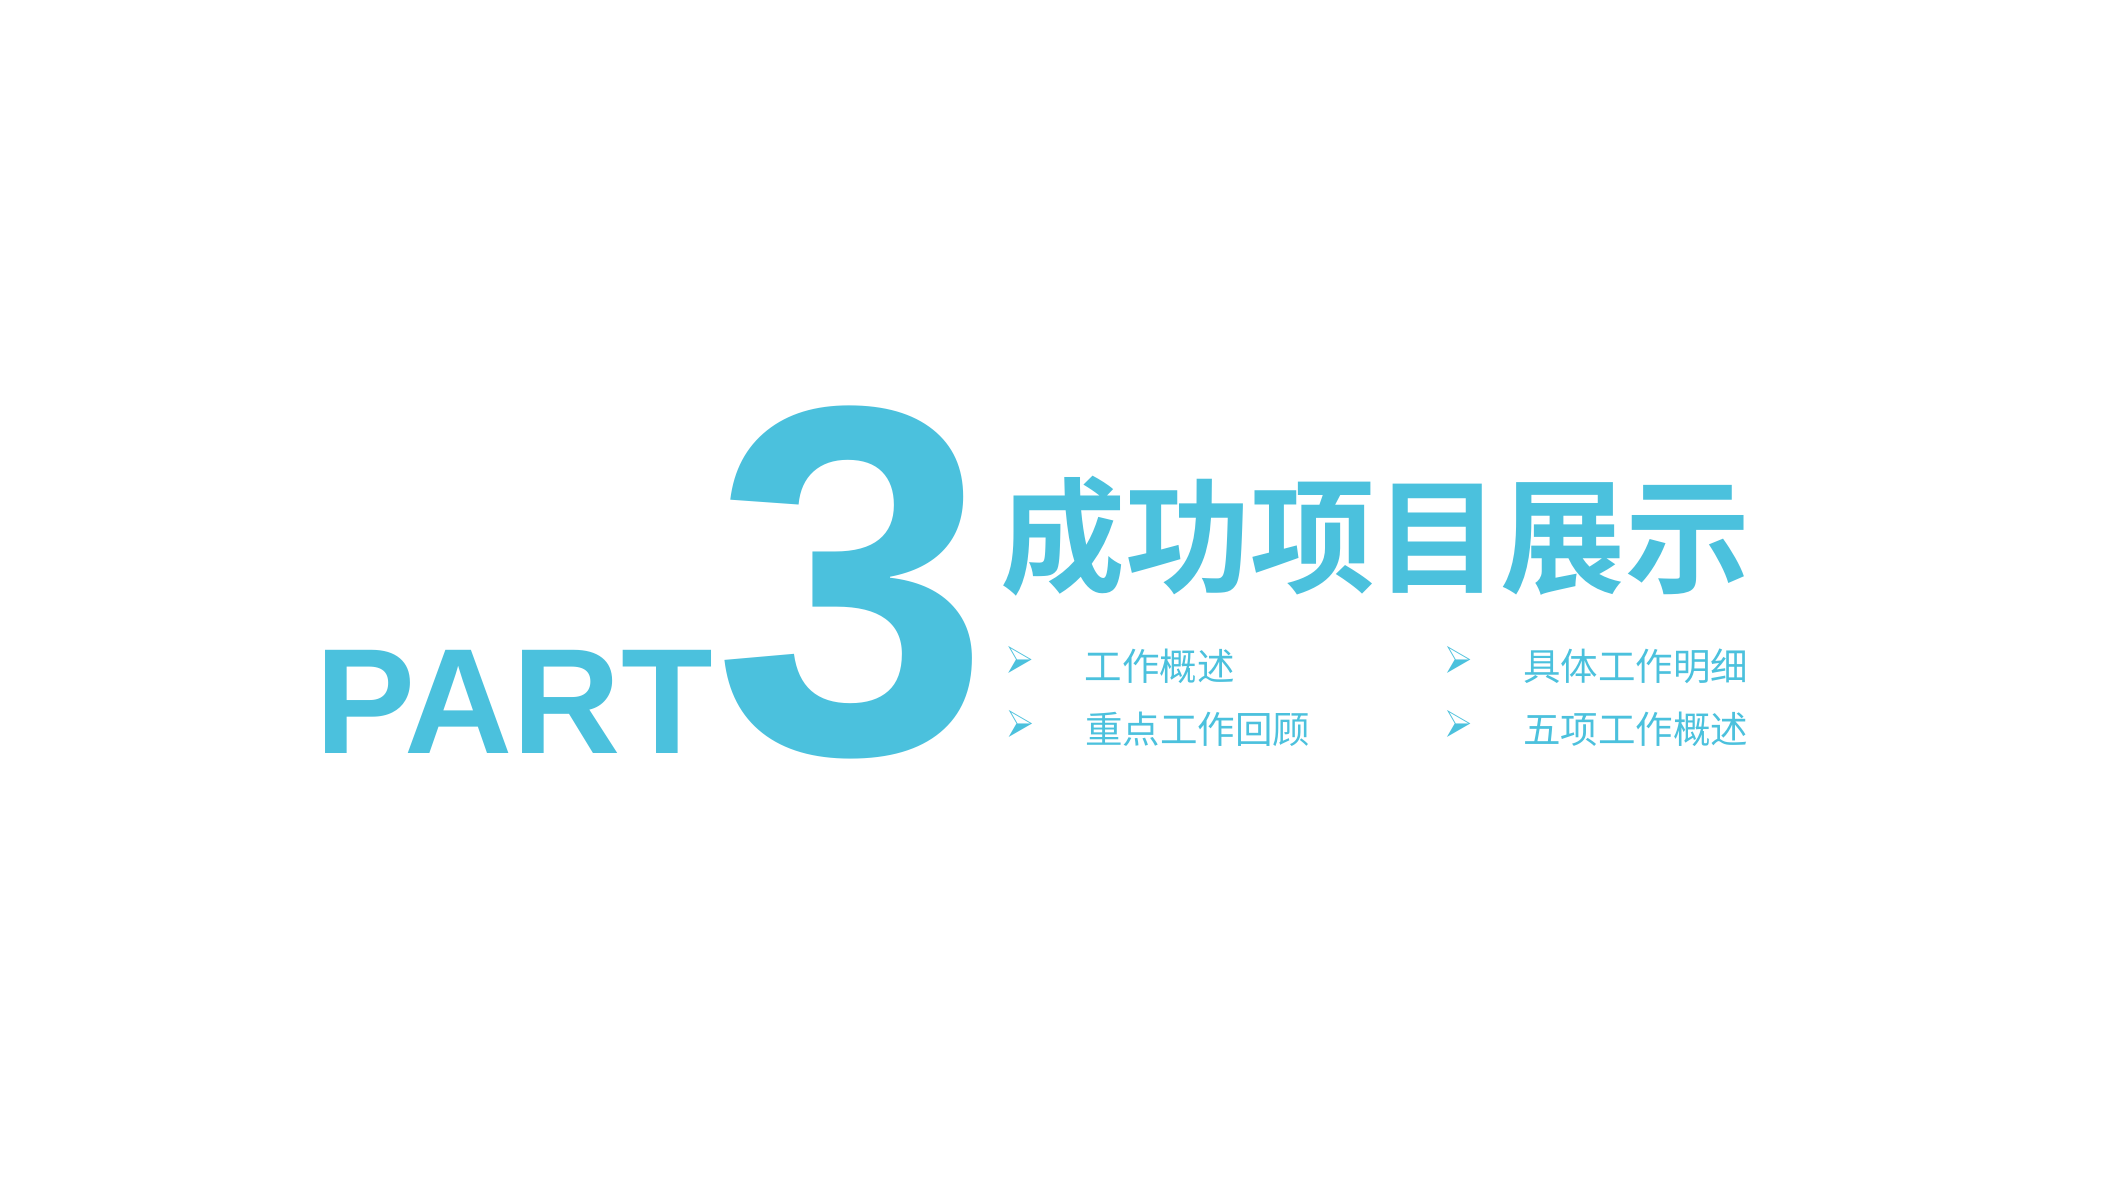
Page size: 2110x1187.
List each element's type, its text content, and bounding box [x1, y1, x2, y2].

text_box PART3 [301, 248, 1005, 861]
text_box 工作概述 [990, 635, 1250, 695]
text_box 具体工作明细 [1428, 635, 1764, 695]
text_box 五项工作概述 [1428, 698, 1764, 759]
text_box 重点工作回顾 [990, 698, 1326, 759]
text_box 成功项目展示 [985, 451, 1799, 617]
